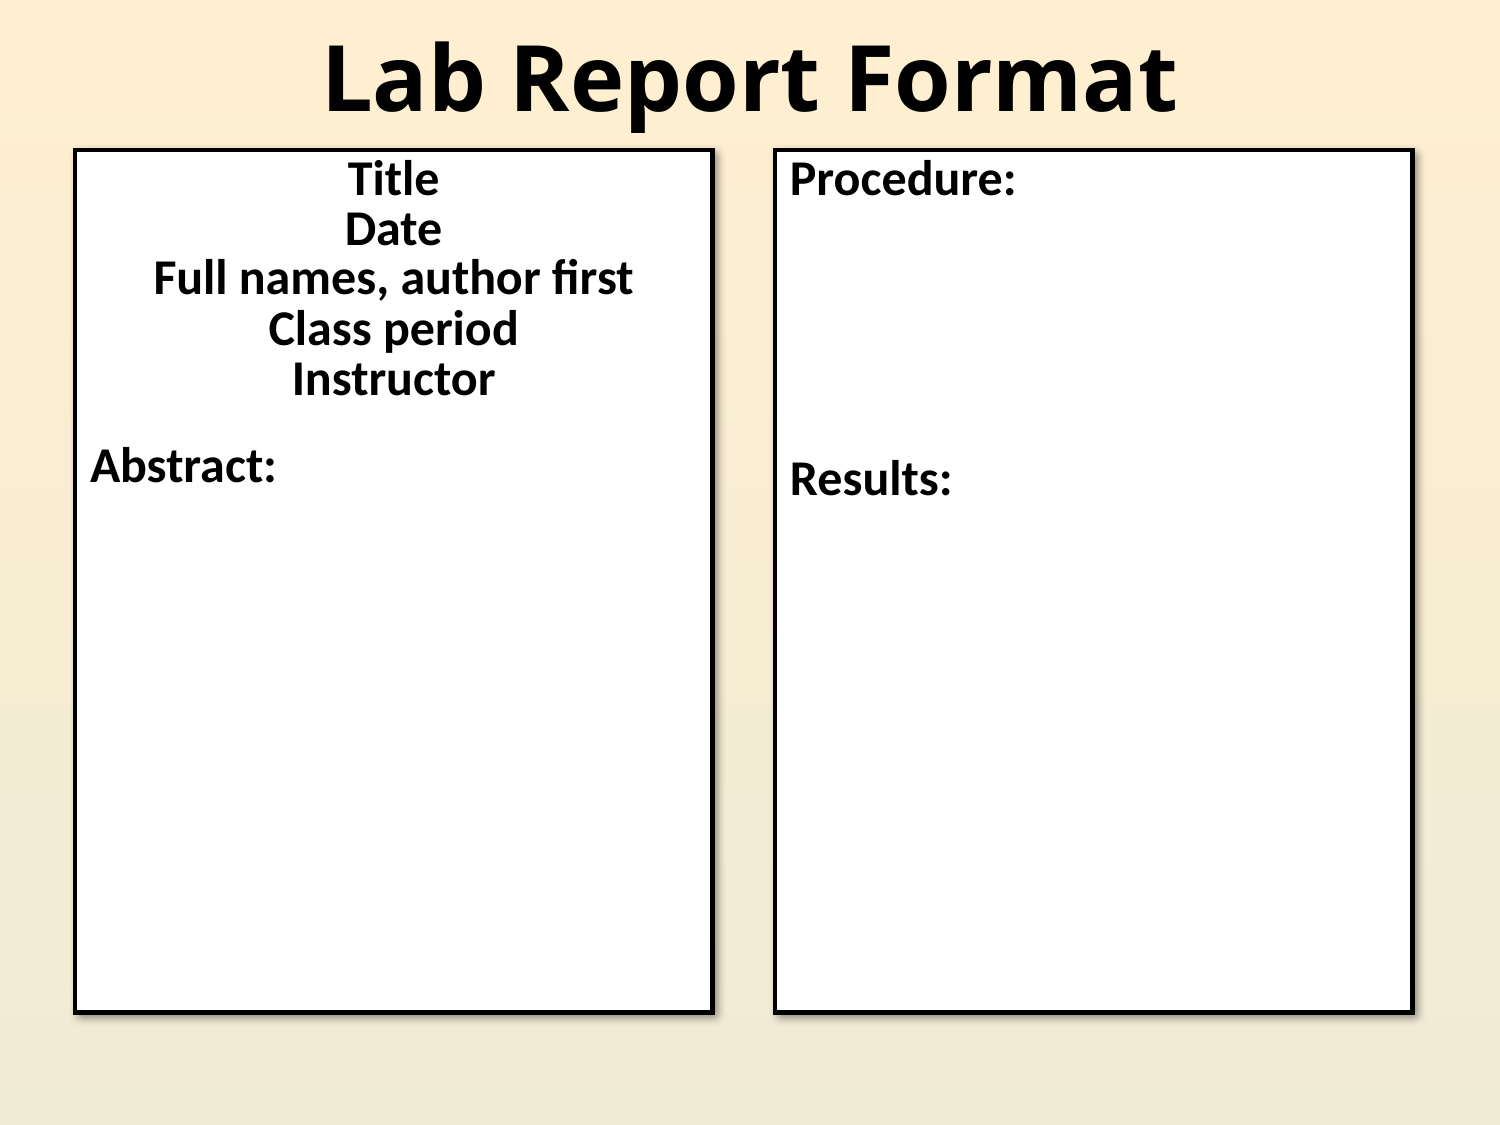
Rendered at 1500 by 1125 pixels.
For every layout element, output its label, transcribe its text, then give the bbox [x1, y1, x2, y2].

table_header Procedure: Results: [777, 152, 1410, 1010]
title Lab Report Format [75, 0, 1425, 150]
table_header Title Date Full names, author first Class period Instructor Abstract: [77, 152, 710, 1010]
